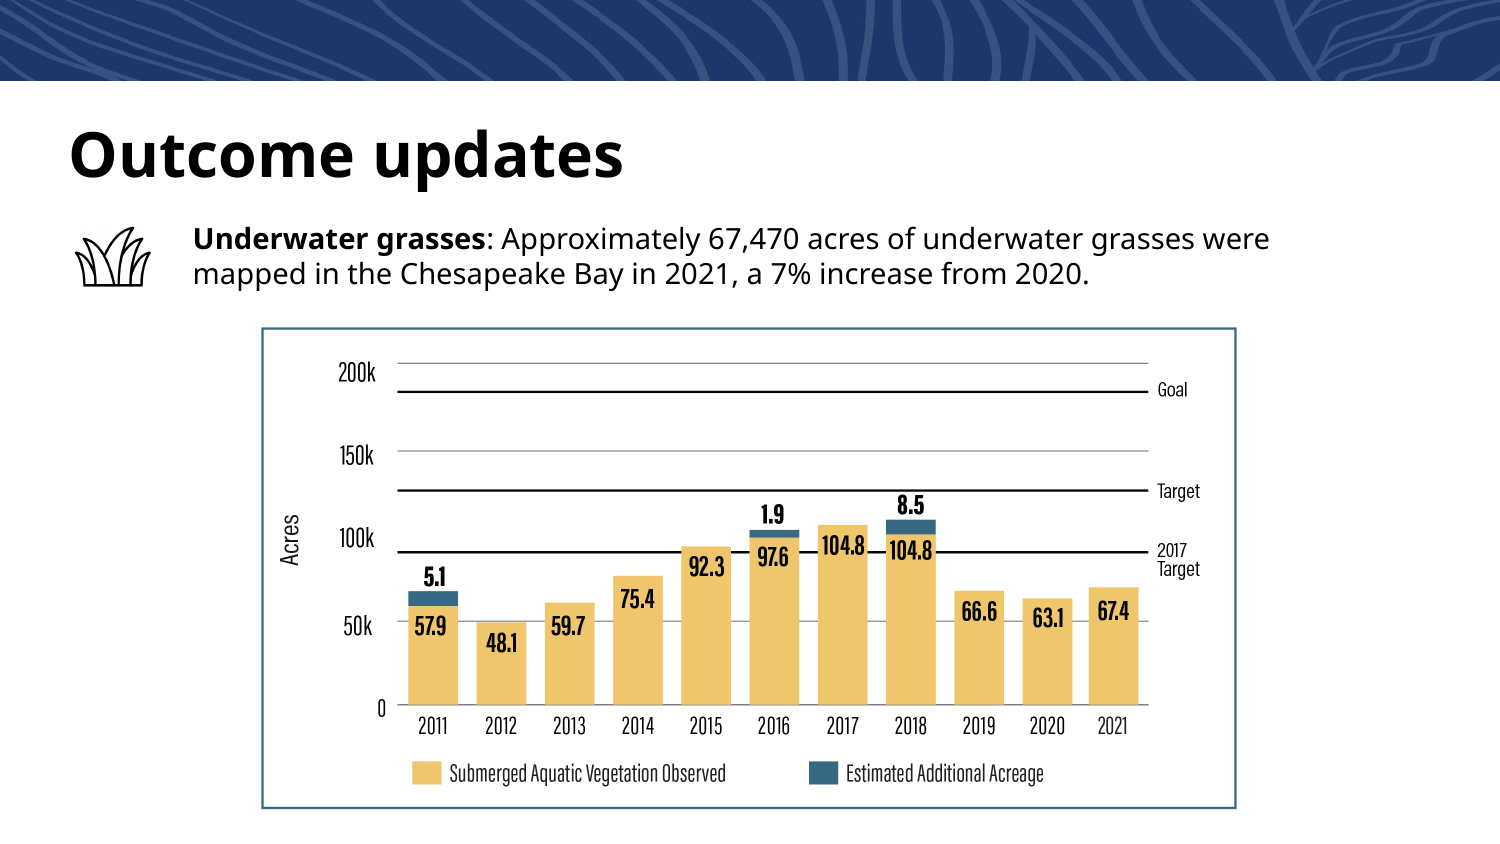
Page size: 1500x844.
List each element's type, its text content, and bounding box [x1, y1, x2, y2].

picture [70, 220, 152, 292]
text_box Underwater grasses: Approximately 67,470 acres of underwater grasses were mapped in the Chesapeake Bay in 2021, a 7% increase from 2020. [177, 205, 1387, 306]
text_box Outcome updates [53, 99, 1203, 205]
picture [260, 324, 1240, 812]
picture [0, 0, 1500, 81]
